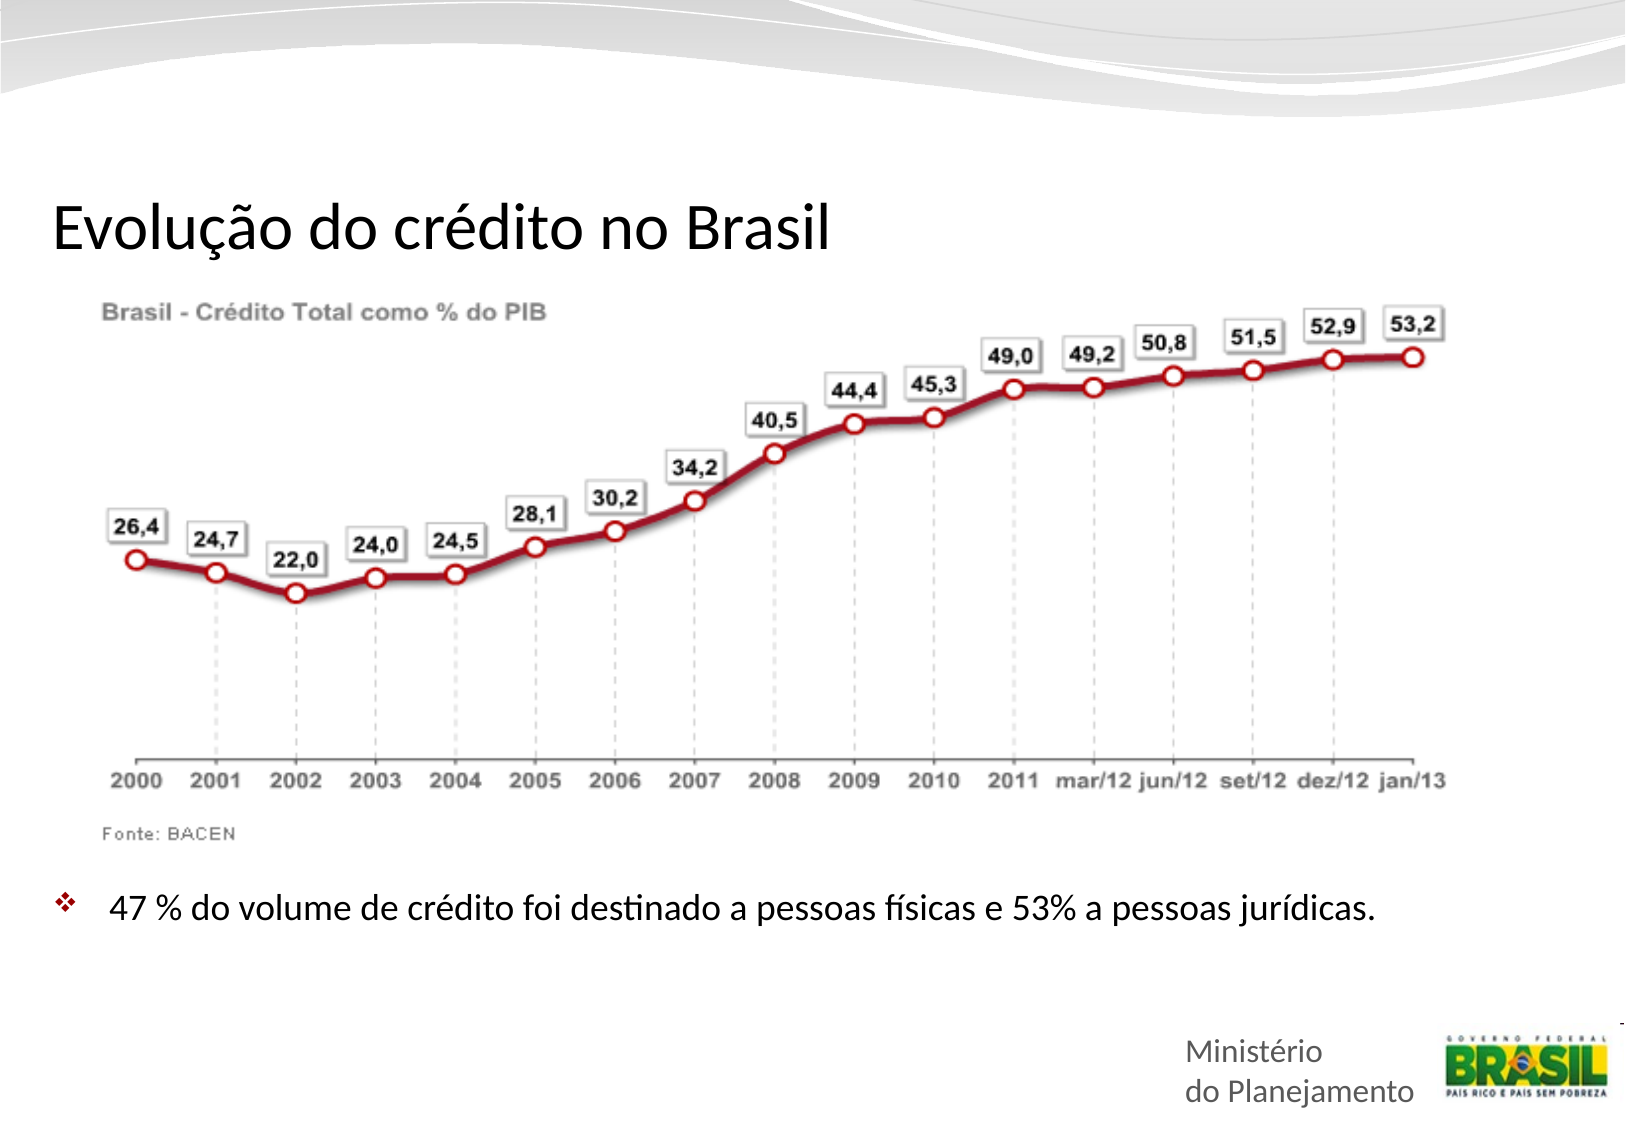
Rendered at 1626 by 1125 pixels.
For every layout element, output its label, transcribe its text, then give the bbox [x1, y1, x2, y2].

picture [88, 292, 1461, 844]
list Evolução do crédito no Brasil 47 % do volume de crédito foi destinado a pessoas físicas e 53% a pessoas jurídicas. [38, 175, 1587, 1090]
picture [1437, 1023, 1624, 1110]
